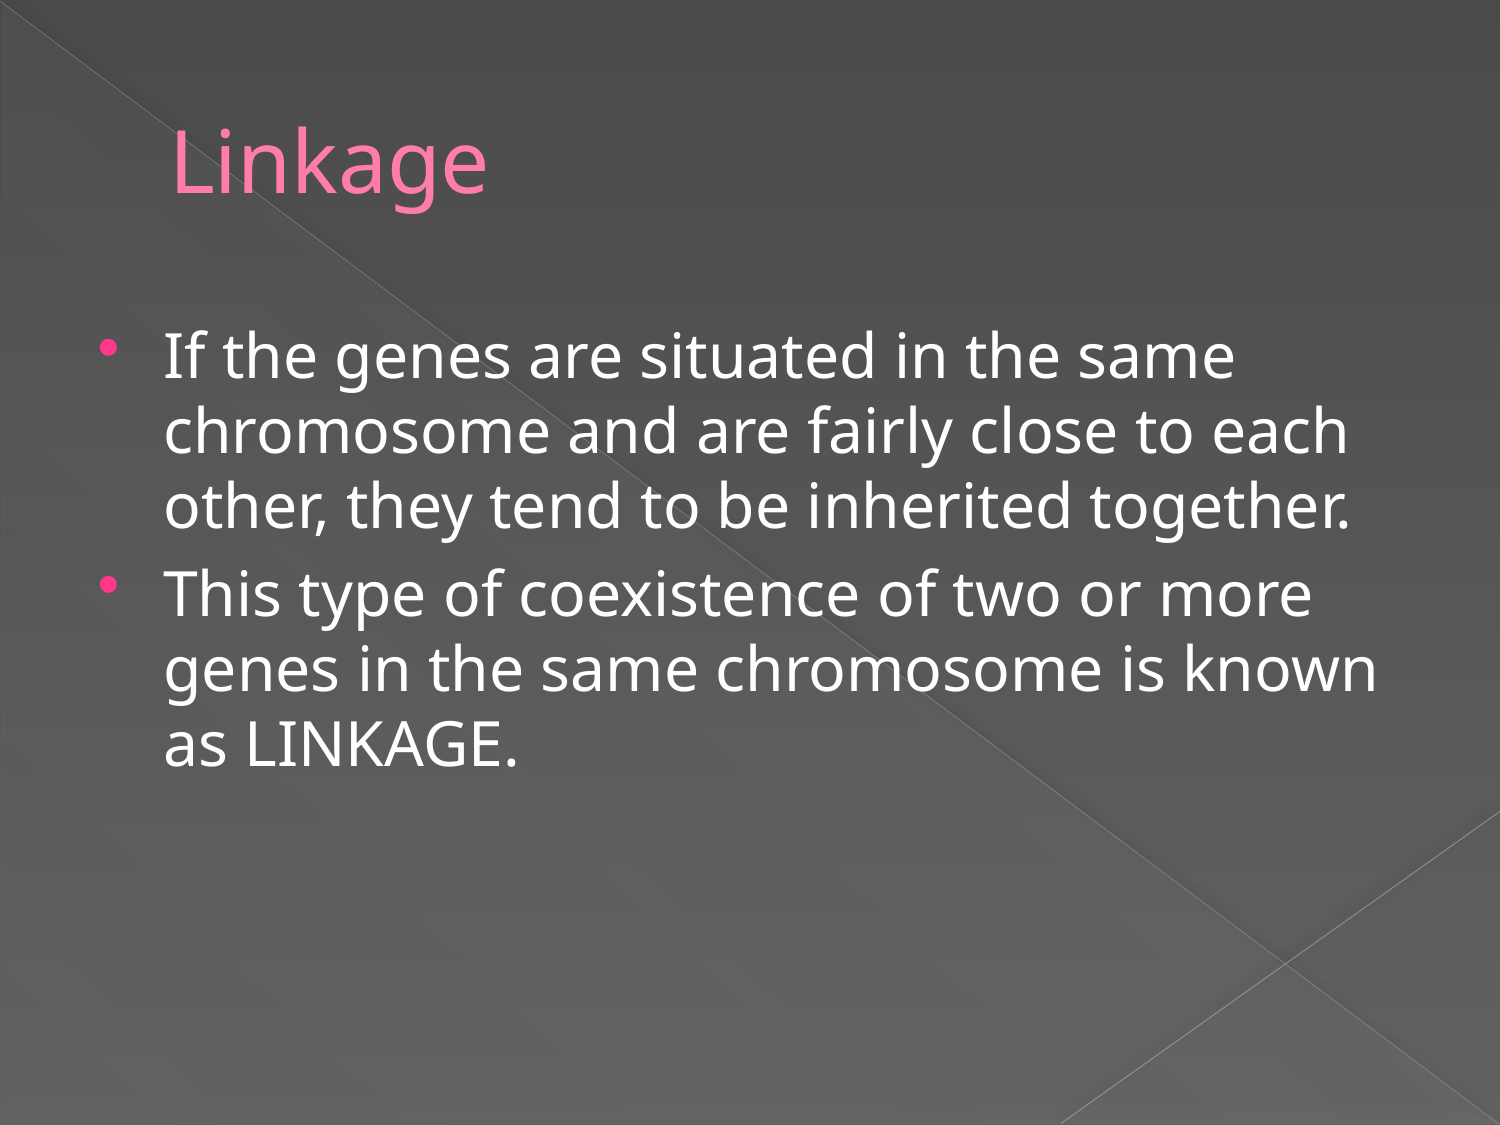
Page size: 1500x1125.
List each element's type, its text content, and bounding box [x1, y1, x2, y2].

title Linkage [75, 43, 1425, 274]
list If the genes are situated in the same chromosome and are fairly close to each other, they tend to be inherited together. This type of coexistence of two or more genes in the same chromosome is known as LINKAGE. [75, 308, 1425, 1059]
